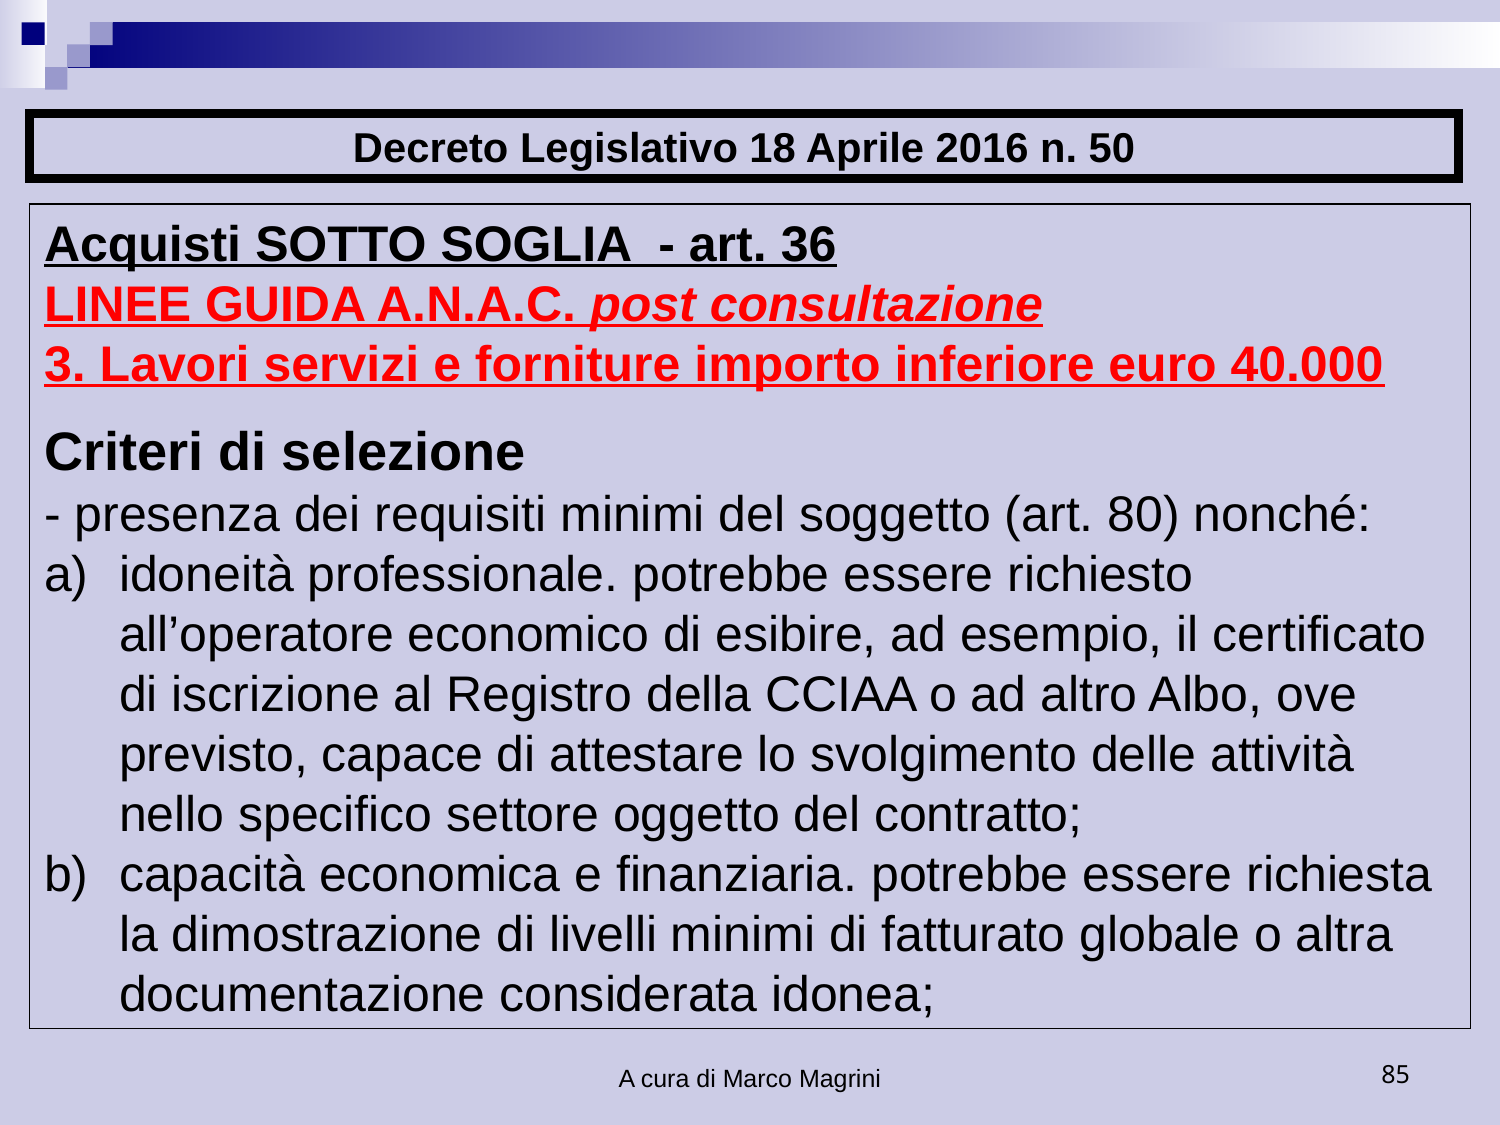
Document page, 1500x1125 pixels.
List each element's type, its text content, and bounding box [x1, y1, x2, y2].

text_box Decreto Legislativo 18 Aprile 2016 n. 50 [29, 113, 1459, 179]
footer A cura di Marco Magrini [512, 1025, 988, 1100]
slide_number 85 [1074, 1025, 1425, 1100]
text_box Acquisti SOTTO SOGLIA - art. 36 LINEE GUIDA A.N.A.C. post consultazione 3. Lavori servizi e forniture importo inferiore euro 40.000 Criteri di selezione - presenza dei requisiti minimi del soggetto (art. 80) nonché: idoneità professionale. potrebbe essere richiesto all’operatore economico di esibire, ad esempio, il certificato di iscrizione al Registro della CCIAA o ad altro Albo, ove previsto, capace di attestare lo svolgimento delle attività nello specifico settore oggetto del contratto; capacità economica e finanziaria. potrebbe essere richiesta la dimostrazione di livelli minimi di fatturato globale o altra documentazione considerata idonea; [29, 203, 1471, 1029]
